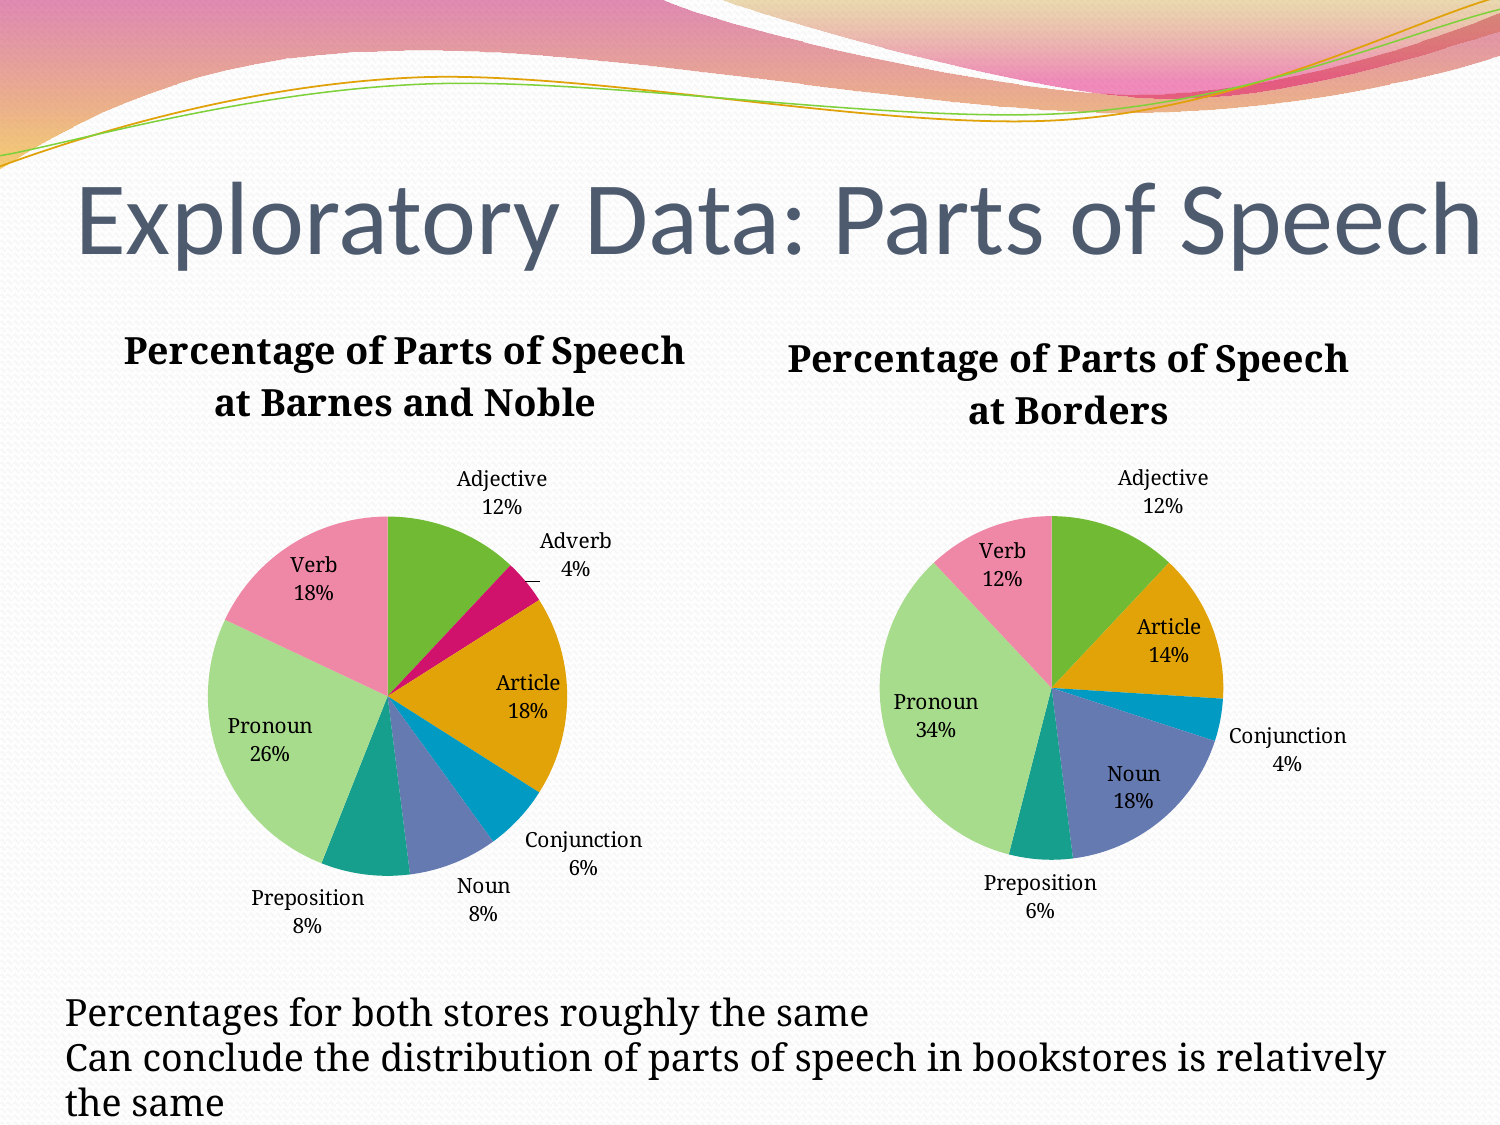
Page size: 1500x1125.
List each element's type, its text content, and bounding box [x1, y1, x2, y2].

title Exploratory Data: Parts of Speech [75, 87, 1500, 275]
chart [24, 299, 1438, 954]
text_box Percentages for both stores roughly the same Can conclude the distribution of parts of speech in bookstores is relatively the same [50, 981, 1425, 1125]
